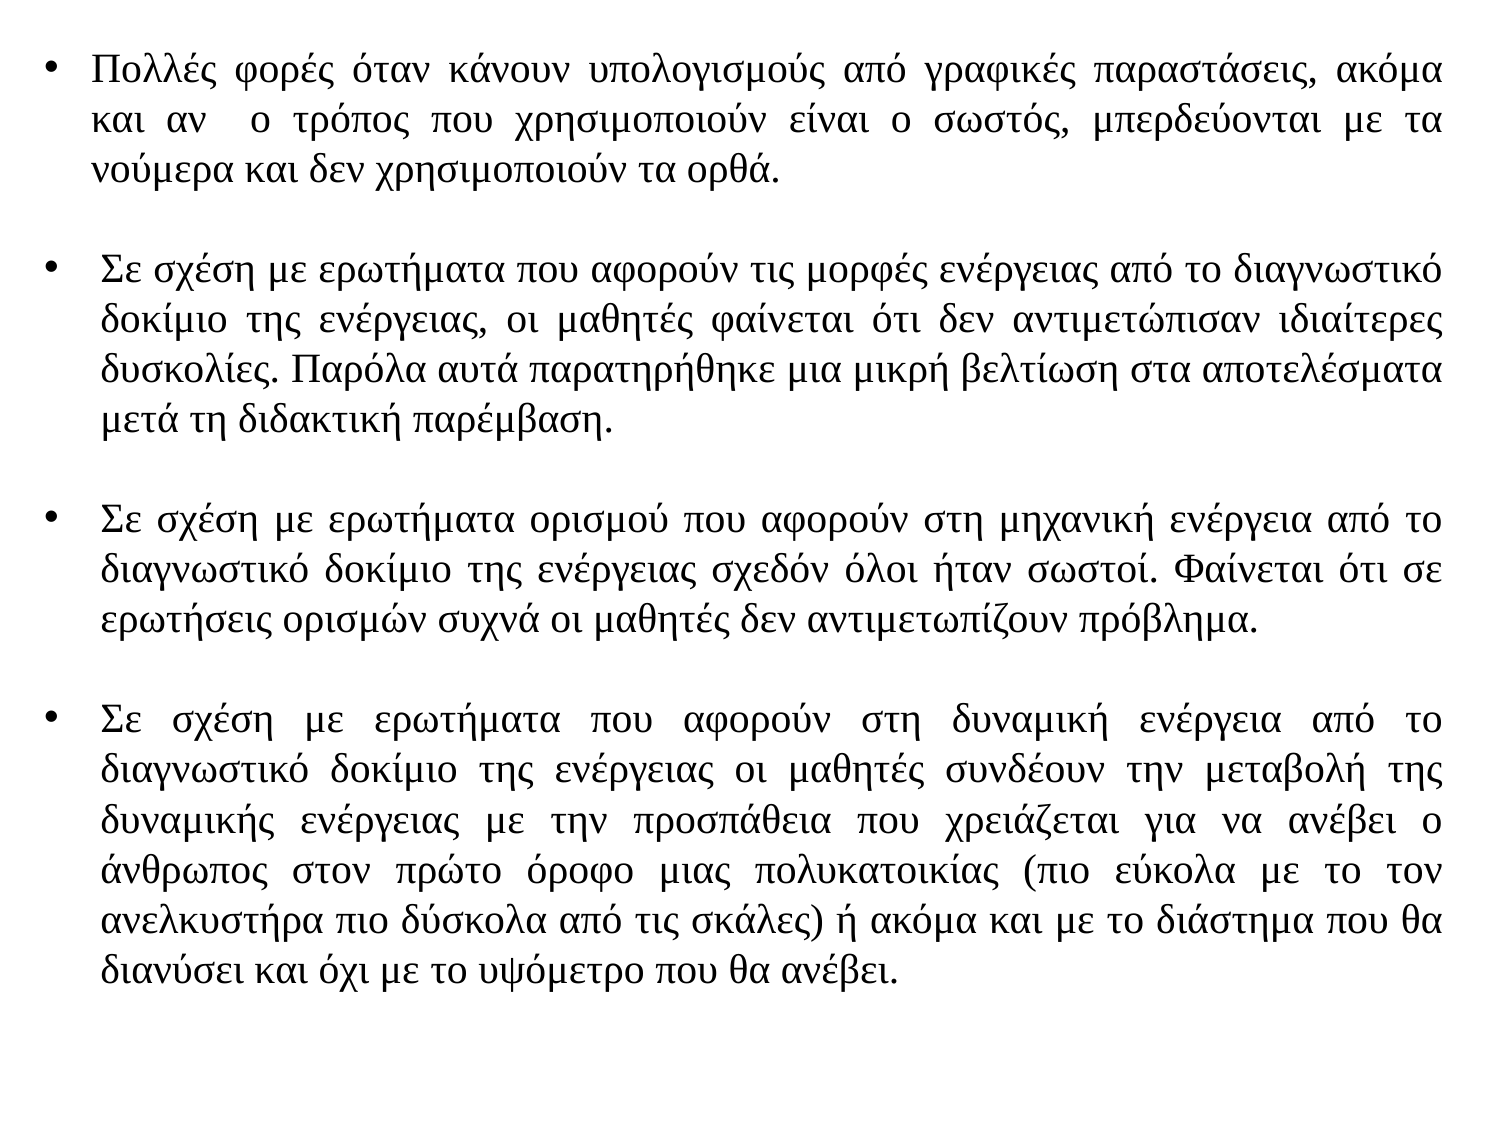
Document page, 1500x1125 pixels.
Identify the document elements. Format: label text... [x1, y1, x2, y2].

text_box Πολλές φορές όταν κάνουν υπολογισμούς από γραφικές παραστάσεις, ακόμα και αν ο τρόπος που χρησιμοποιούν είναι ο σωστός, μπερδεύονται με τα νούμερα και δεν χρησιμοποιούν τα ορθά. Σε σχέση με ερωτήματα που αφορούν τις μορφές ενέργειας από το διαγνωστικό δοκίμιο της ενέργειας, οι μαθητές φαίνεται ότι δεν αντιμετώπισαν ιδιαίτερες δυσκολίες. Παρόλα αυτά παρατηρήθηκε μια μικρή βελτίωση στα αποτελέσματα μετά τη διδακτική παρέμβαση. Σε σχέση με ερωτήματα ορισμού που αφορούν στη μηχανική ενέργεια από το διαγνωστικό δοκίμιο της ενέργειας σχεδόν όλοι ήταν σωστοί. Φαίνεται ότι σε ερωτήσεις ορισμών συχνά οι μαθητές δεν αντιμετωπίζουν πρόβλημα. Σε σχέση με ερωτήματα που αφορούν στη δυναμική ενέργεια από το διαγνωστικό δοκίμιο της ενέργειας οι μαθητές συνδέουν την μεταβολή της δυναμικής ενέργειας με την προσπάθεια που χρειάζεται για να ανέβει ο άνθρωπος στον πρώτο όροφο μιας πολυκατοικίας (πιο εύκολα με το τον ανελκυστήρα πιο δύσκολα από τις σκάλες) ή ακόμα και με το διάστημα που θα διανύσει και όχι με το υψόμετρο που θα ανέβει. [29, 33, 1459, 1049]
